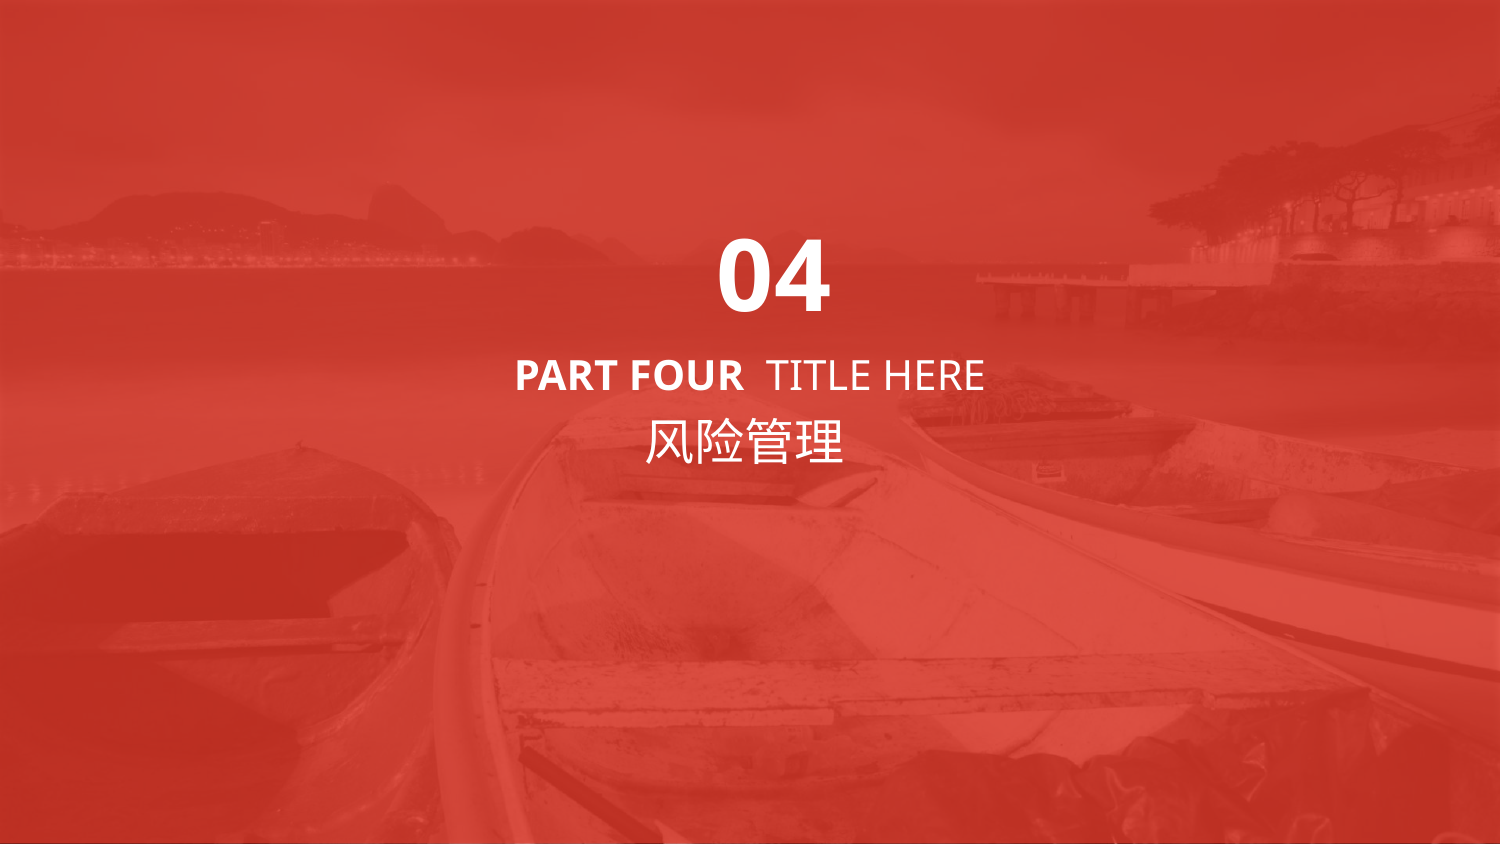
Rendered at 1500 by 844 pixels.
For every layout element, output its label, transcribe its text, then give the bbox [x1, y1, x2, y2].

text_box 04 [702, 203, 847, 339]
text_box 风险管理 [629, 403, 871, 478]
text_box [0, 0, 1500, 844]
text_box PART FOUR TITLE HERE [498, 341, 1001, 406]
